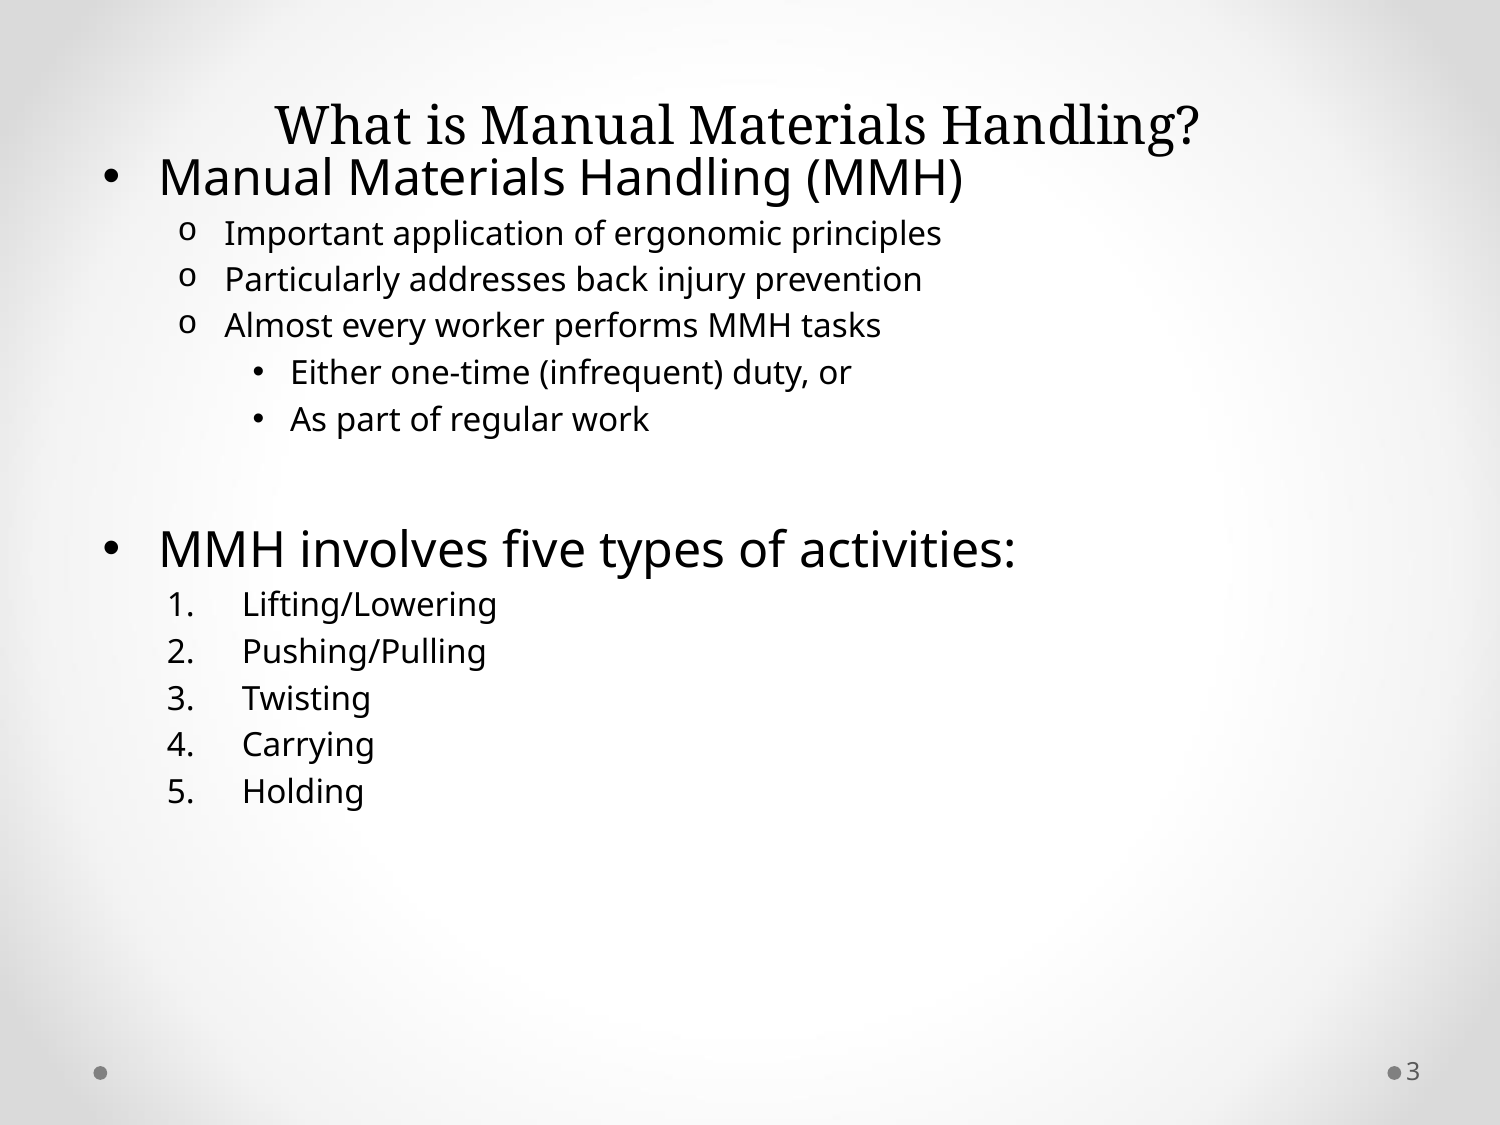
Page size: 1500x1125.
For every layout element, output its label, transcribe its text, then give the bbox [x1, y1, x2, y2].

slide_number 3 [1401, 1042, 1494, 1103]
list Manual Materials Handling (MMH) Important application of ergonomic principles Particularly addresses back injury prevention Almost every worker performs MMH tasks Either one-time (infrequent) duty, or As part of regular work MMH involves five types of activities: Lifting/Lowering Pushing/Pulling Twisting Carrying Holding [87, 137, 1438, 1113]
title What is Manual Materials Handling? [62, 62, 1413, 163]
picture [0, 0, 1500, 1125]
